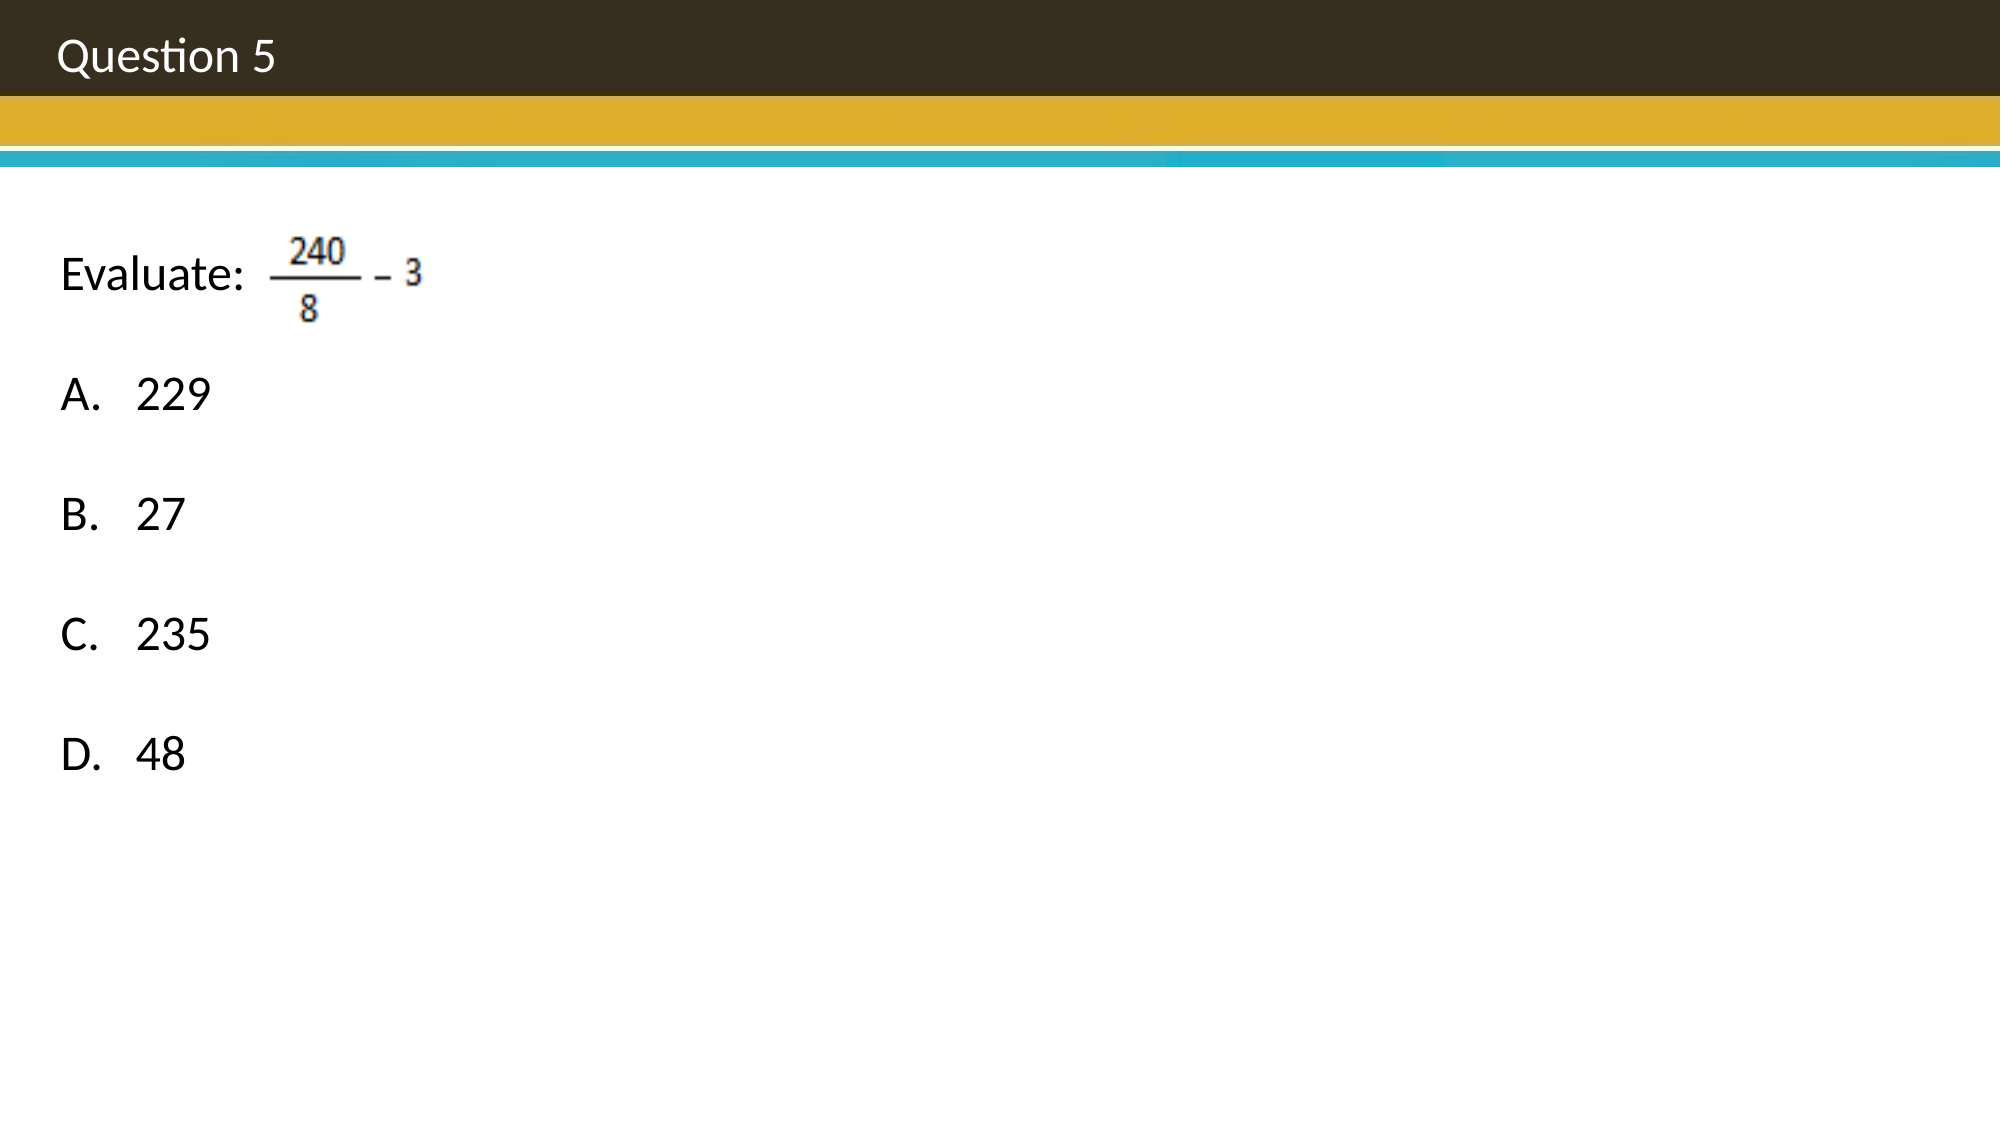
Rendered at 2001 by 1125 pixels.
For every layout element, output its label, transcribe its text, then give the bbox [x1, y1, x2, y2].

picture [0, 0, 2000, 167]
picture [252, 213, 440, 353]
text_box Question 5 [41, 14, 293, 90]
text_box Evaluate: 229 27 235 48 [45, 233, 1945, 1089]
